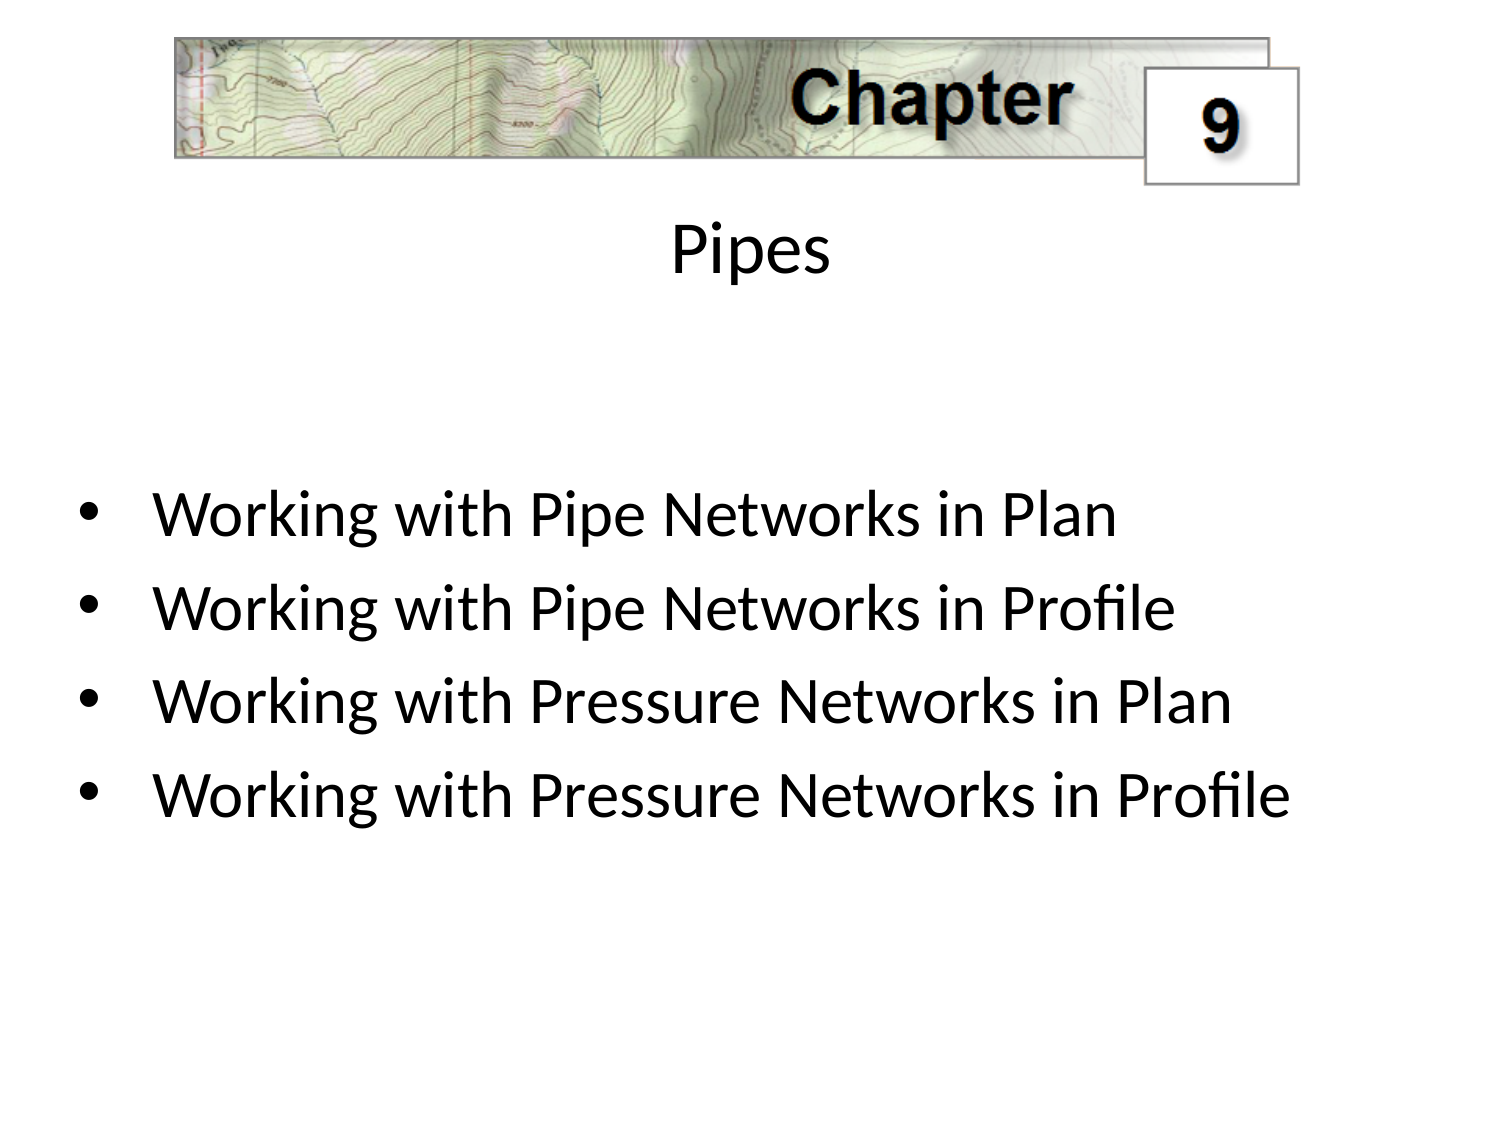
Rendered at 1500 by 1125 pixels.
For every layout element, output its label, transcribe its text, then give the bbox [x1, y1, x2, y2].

subtitle Working with Pipe Networks in Plan Working with Pipe Networks in Profile Working with Pressure Networks in Plan Working with Pressure Networks in Profile [62, 462, 1427, 900]
title Pipes [76, 187, 1427, 300]
picture [174, 37, 1324, 213]
